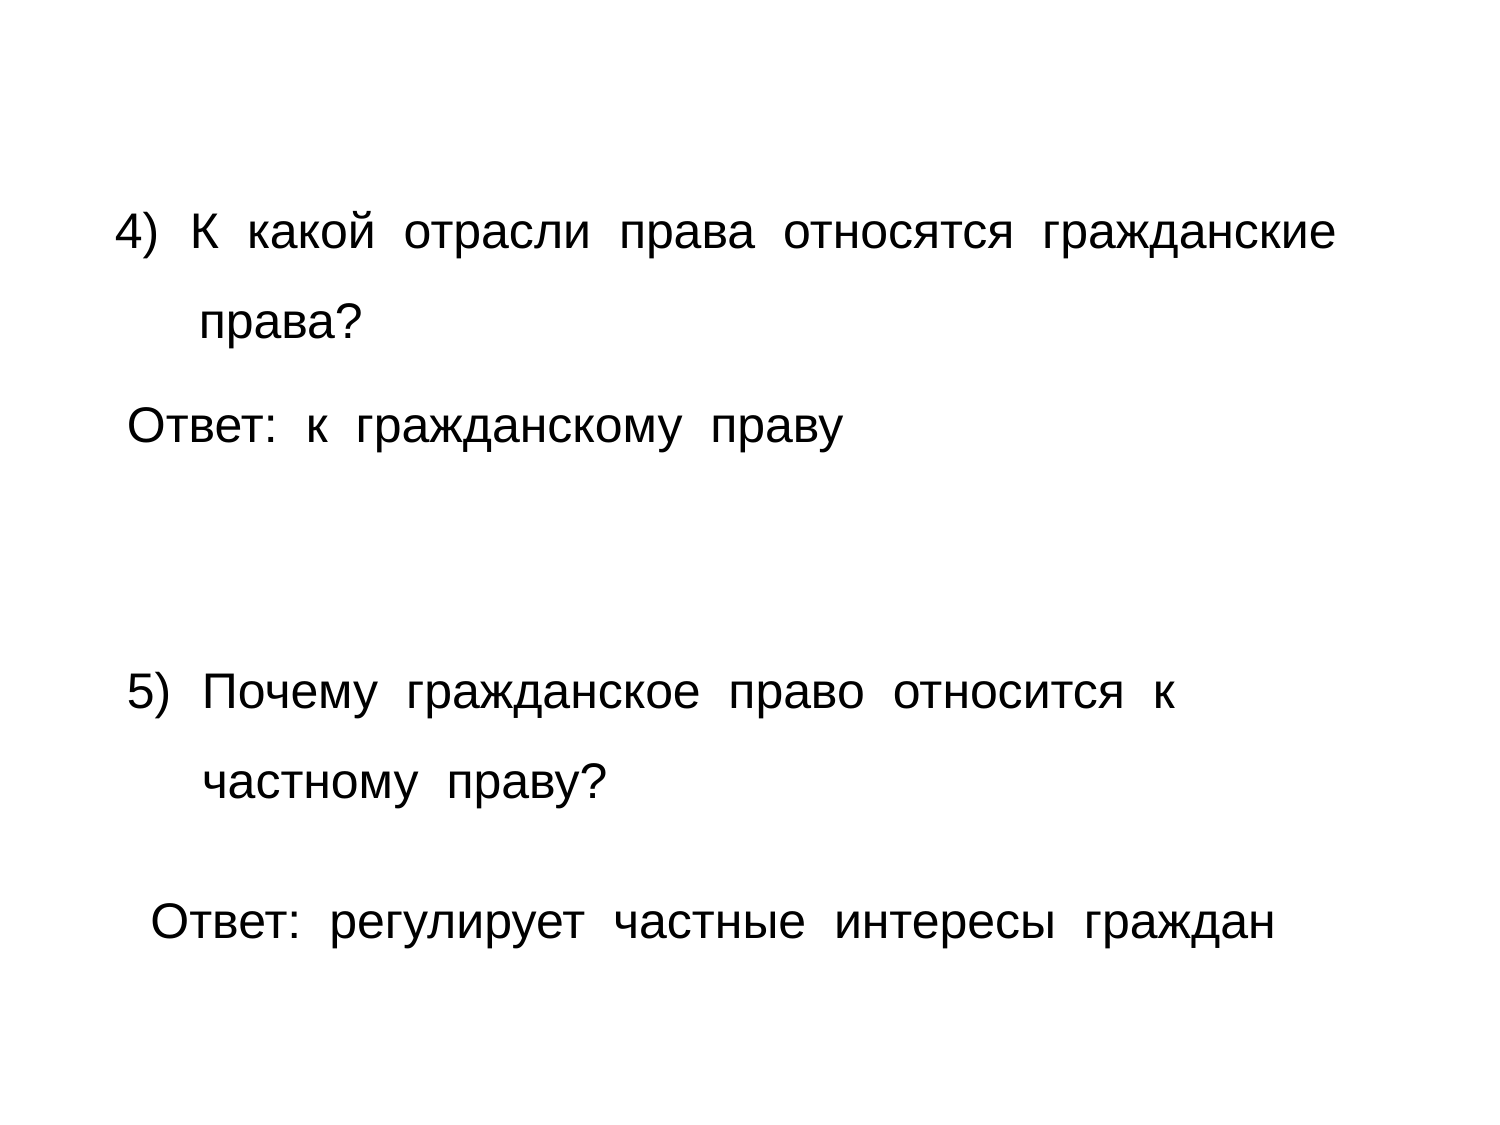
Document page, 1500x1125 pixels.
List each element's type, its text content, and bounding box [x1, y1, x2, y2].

text_box К какой отрасли права относятся гражданские права? [100, 160, 1400, 356]
text_box Почему гражданское право относится к частному праву? [112, 621, 1376, 817]
text_box Ответ: к гражданскому праву [112, 385, 1270, 460]
text_box Ответ: регулирует частные интересы граждан [135, 881, 1376, 957]
